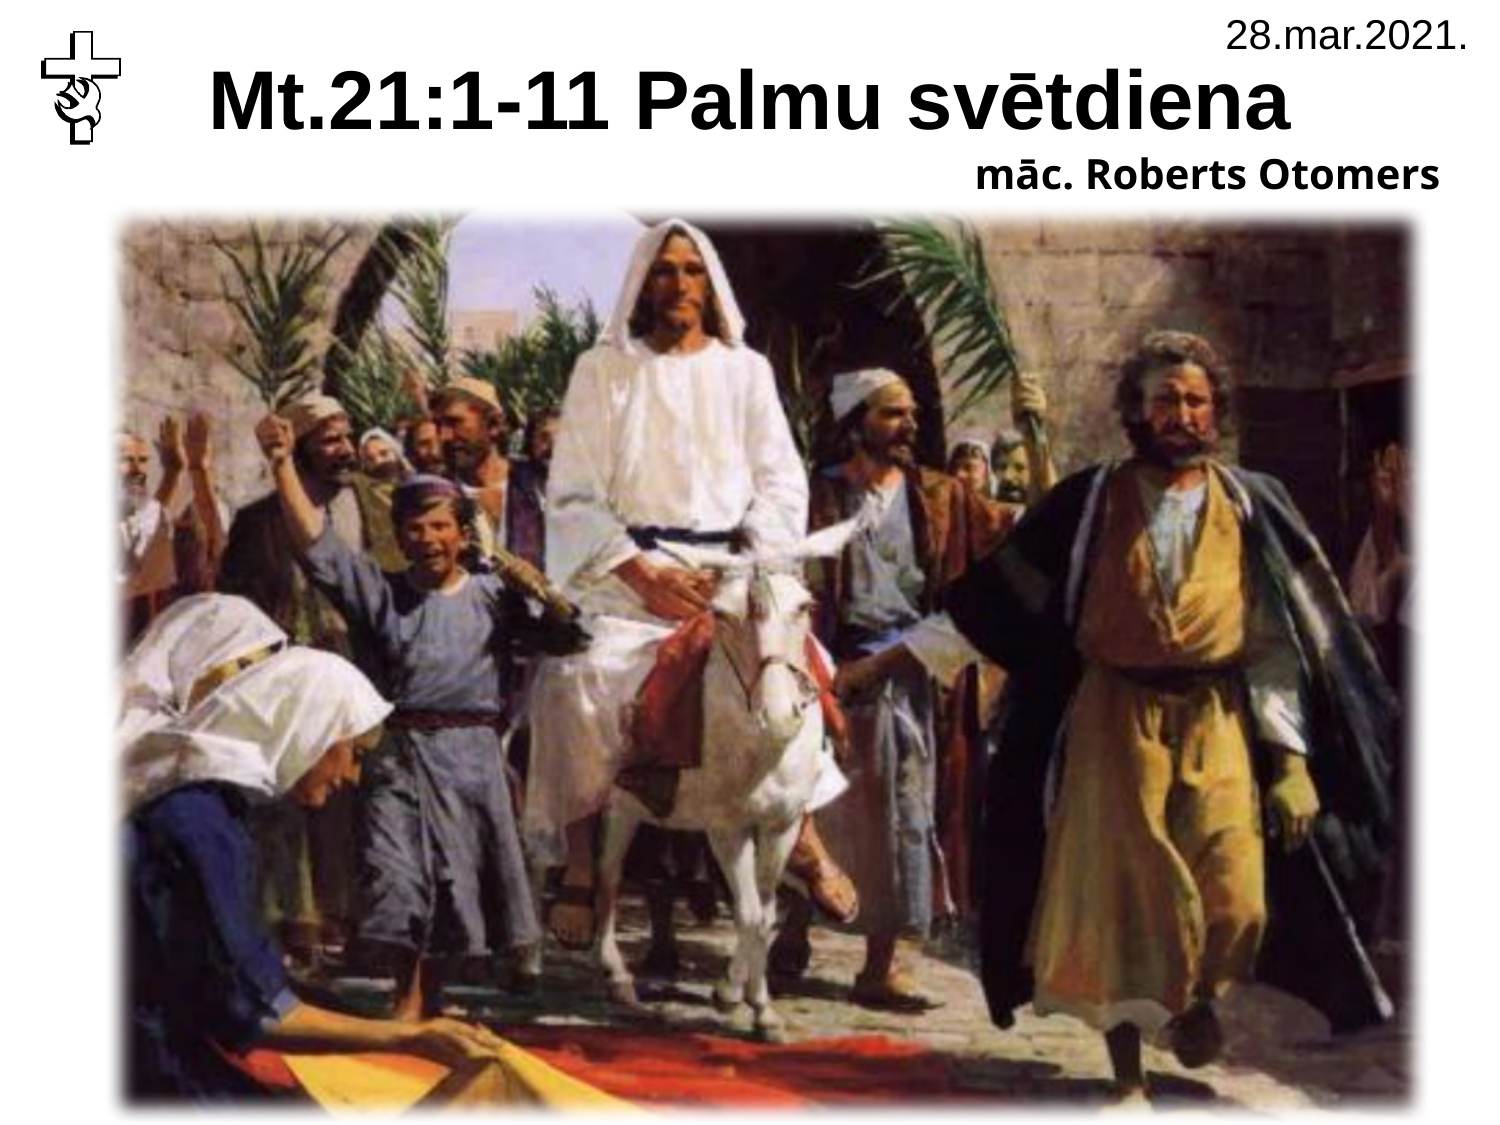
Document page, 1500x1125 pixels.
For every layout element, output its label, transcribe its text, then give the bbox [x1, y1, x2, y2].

title Mt.21:1-11 Palmu svētdiena [0, 8, 1500, 185]
text_box māc. Roberts Otomers [915, 140, 1500, 206]
text_box 28.mar.2021. [1210, 0, 1500, 65]
picture [40, 30, 122, 145]
picture [105, 204, 1430, 1125]
